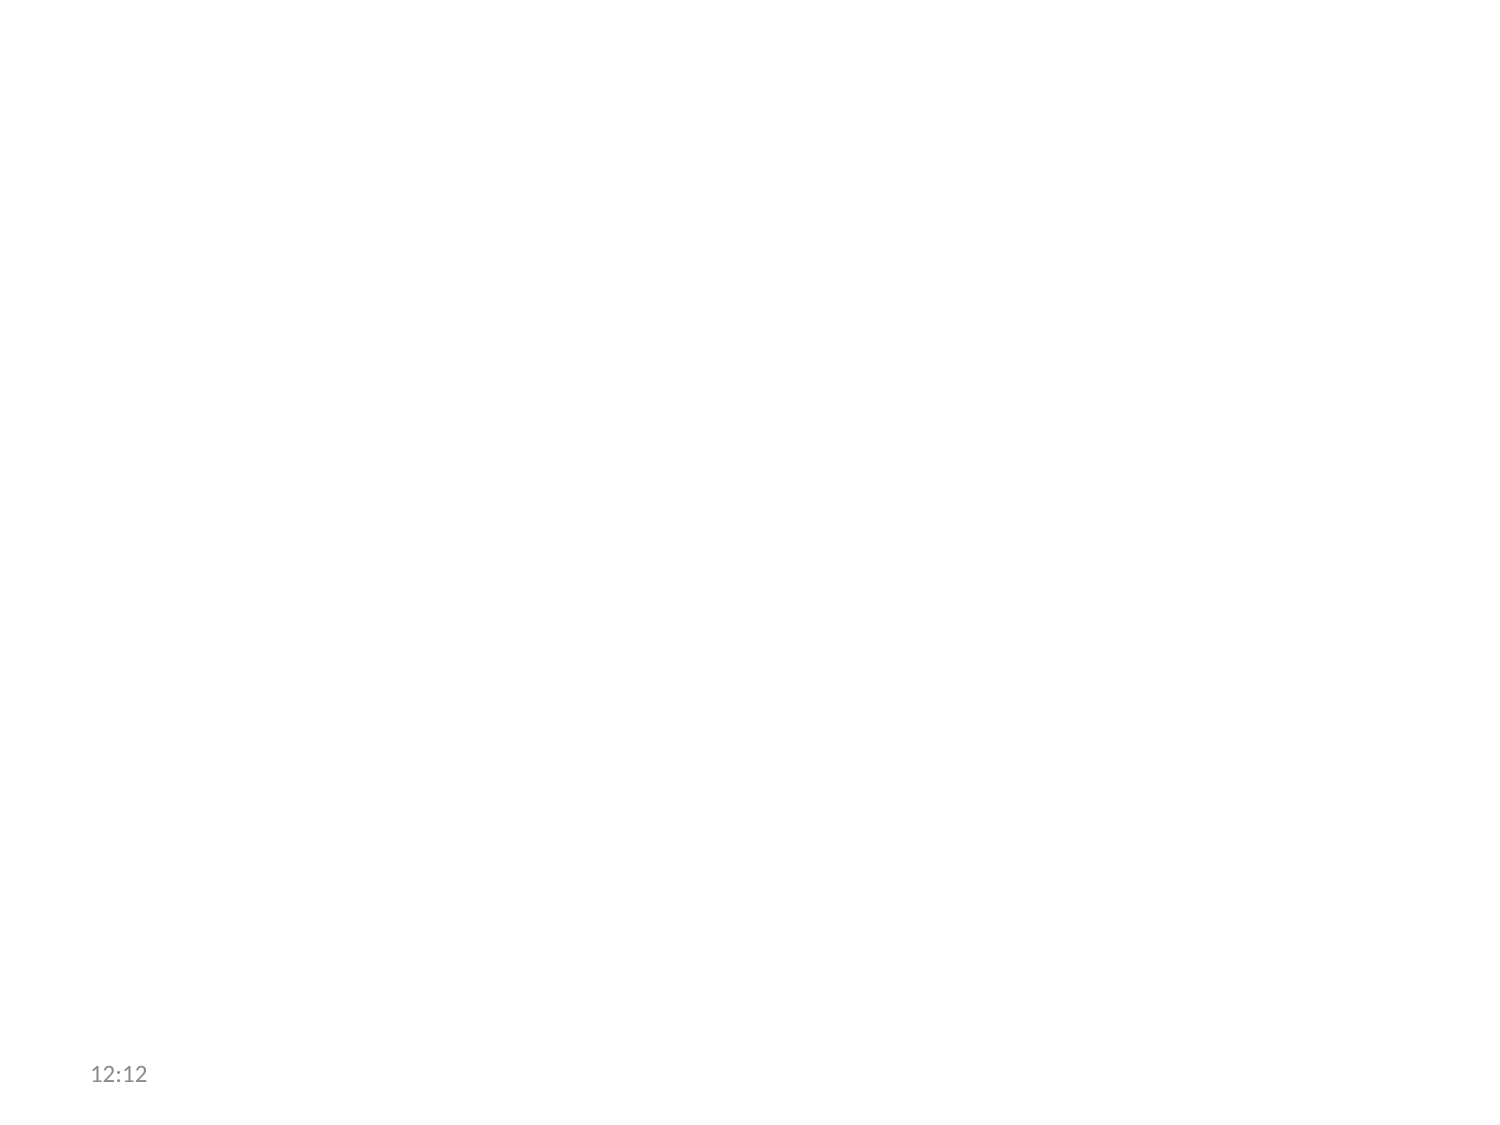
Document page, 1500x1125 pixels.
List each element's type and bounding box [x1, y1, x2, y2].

slide_number [75, 1042, 425, 1103]
